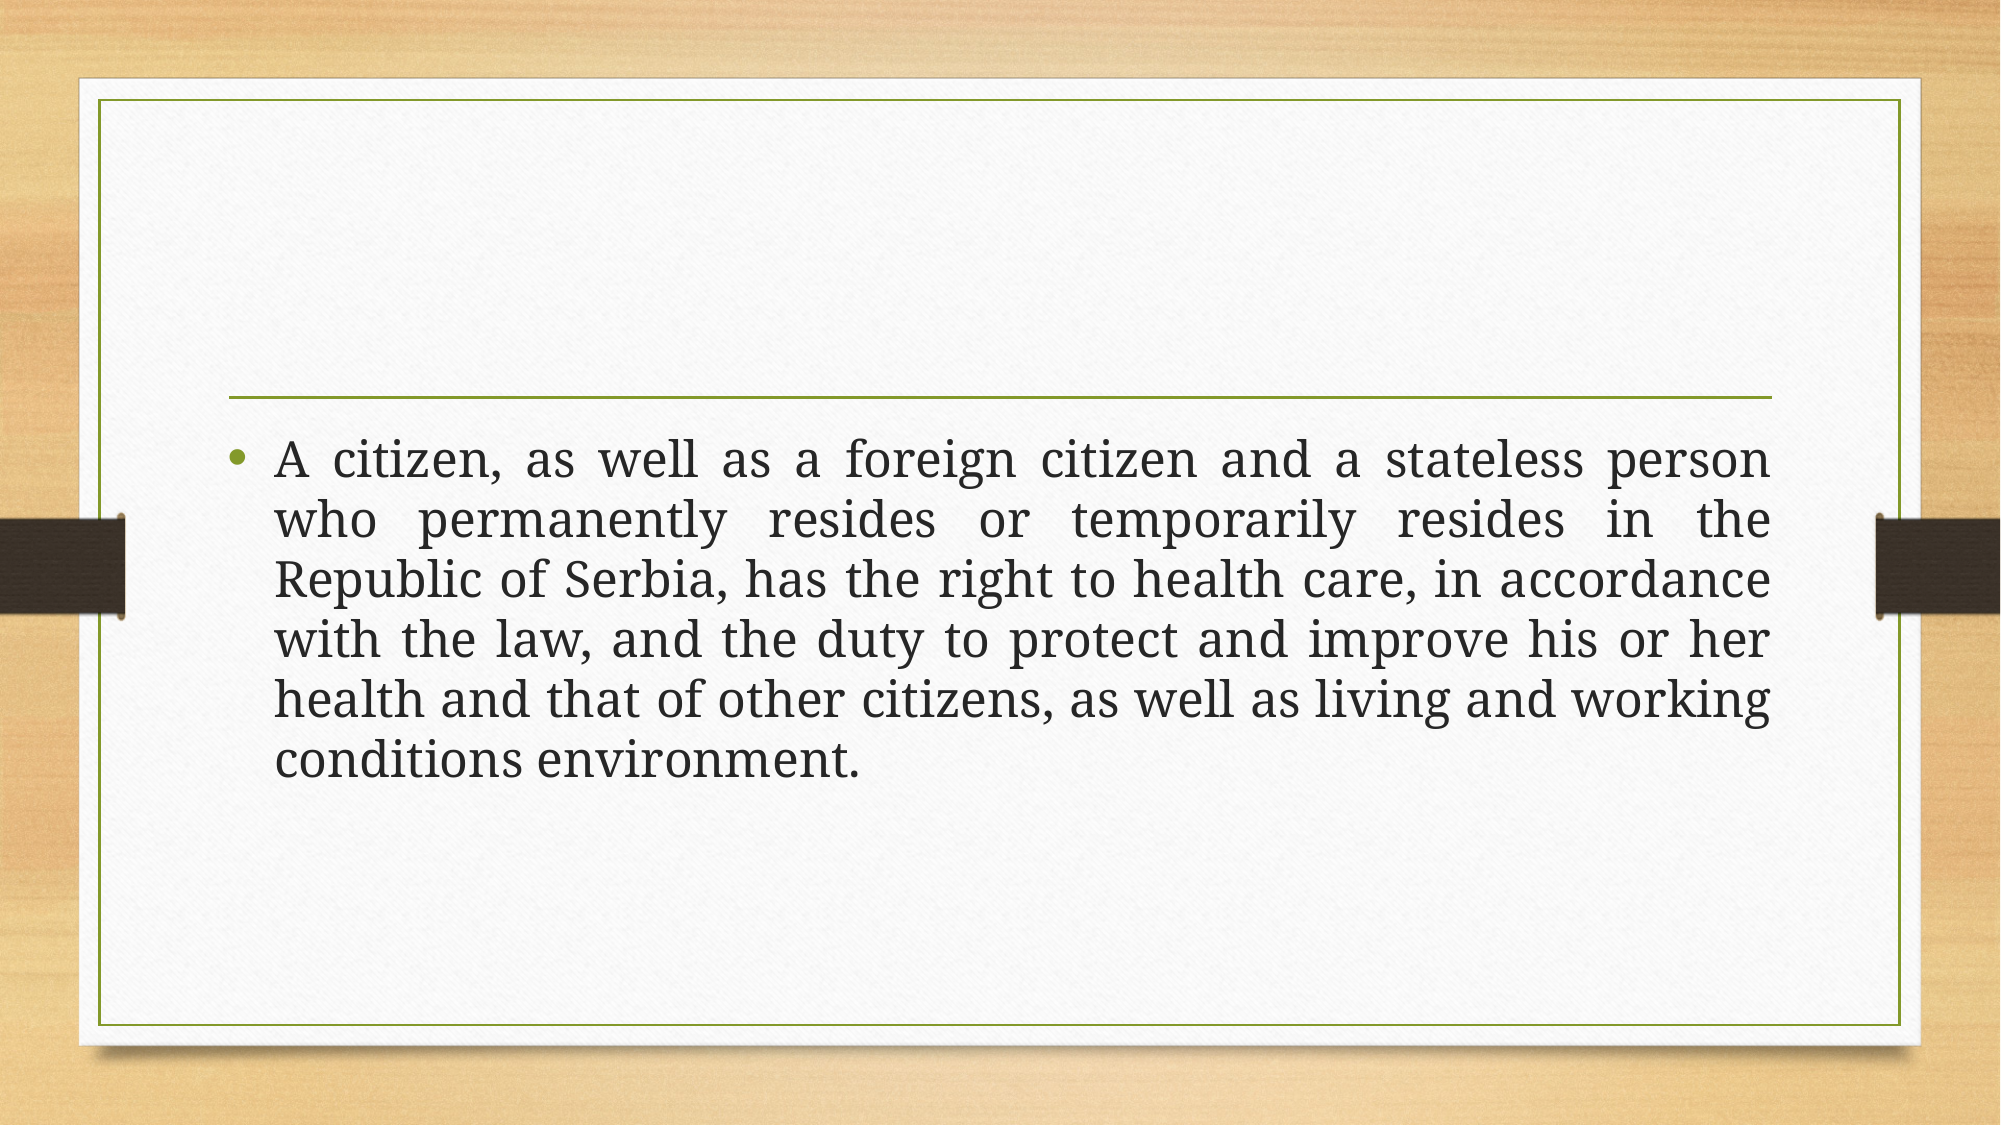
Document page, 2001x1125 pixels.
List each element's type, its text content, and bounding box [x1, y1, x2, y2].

list A citizen, as well as a foreign citizen and a stateless person who permanently resides or temporarily resides in the Republic of Serbia, has the right to health care, in accordance with the law, and the duty to protect and improve his or her health and that of other citizens, as well as living and working conditions environment. [212, 419, 1788, 964]
picture [0, 0, 2001, 1125]
